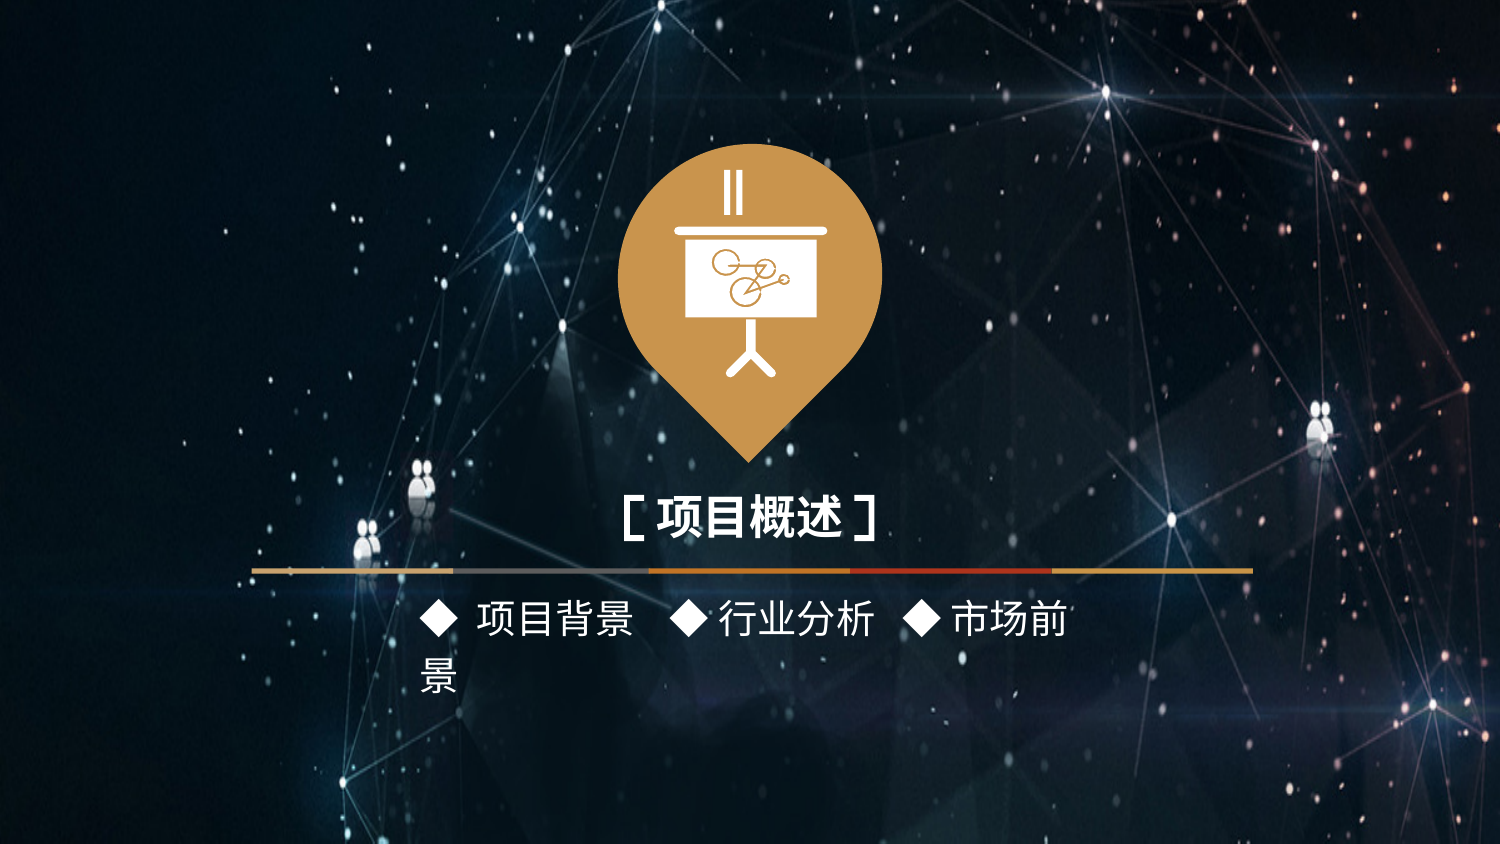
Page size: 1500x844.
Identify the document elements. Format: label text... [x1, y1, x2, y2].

text_box Ⅱ [703, 146, 784, 224]
picture [0, 0, 1500, 844]
text_box [617, 153, 826, 463]
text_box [251, 568, 1254, 574]
text_box ◆ 项目背景 ◆ 行业分析 ◆ 市场前景 [408, 582, 1092, 704]
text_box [673, 226, 828, 378]
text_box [616, 482, 884, 554]
text_box [784, 147, 883, 380]
